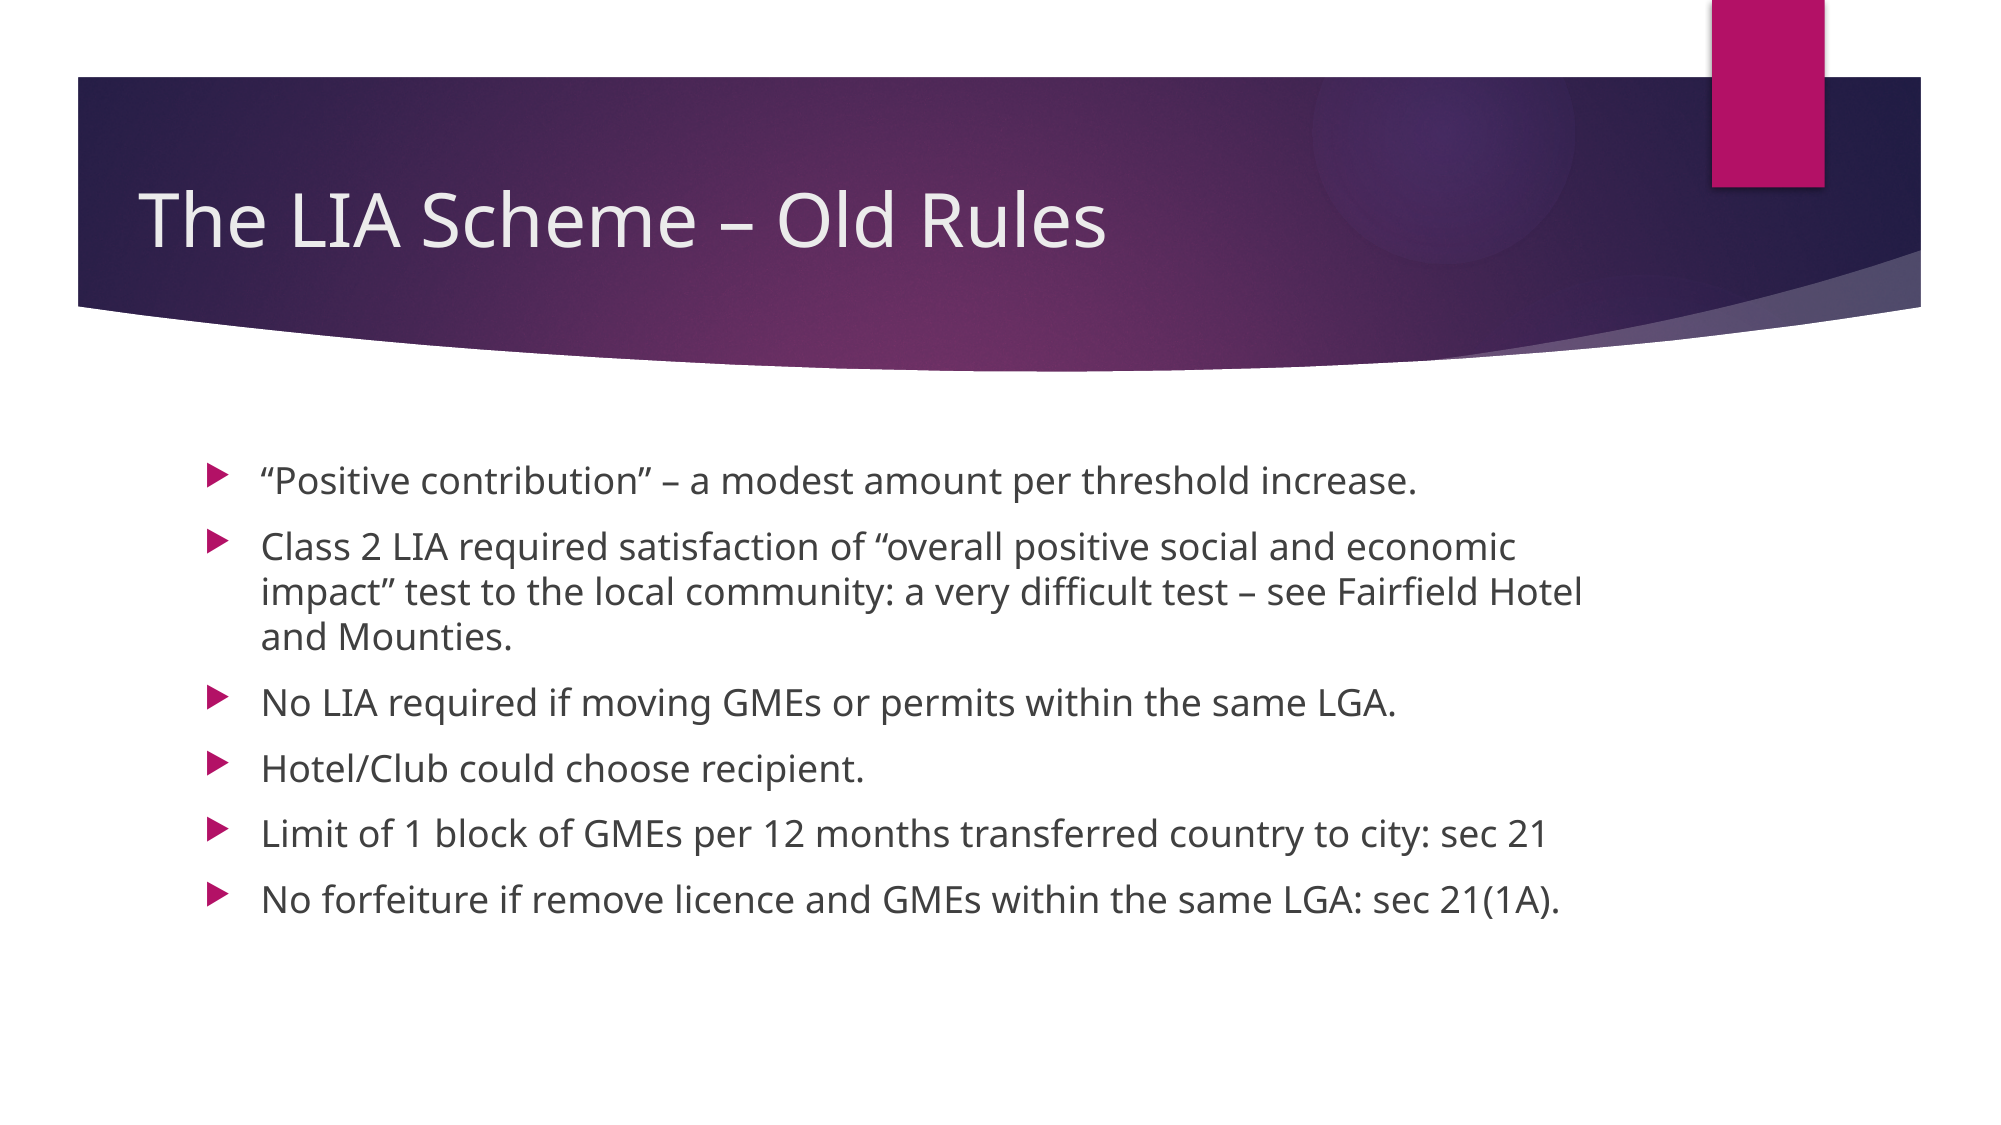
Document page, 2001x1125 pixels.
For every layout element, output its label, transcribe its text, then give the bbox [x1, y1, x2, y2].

title The LIA Scheme – Old Rules [123, 159, 1627, 276]
list “Positive contribution” – a modest amount per threshold increase. Class 2 LIA required satisfaction of “overall positive social and economic impact” test to the local community: a very difficult test – see Fairfield Hotel and Mounties. No LIA required if moving GMEs or permits within the same LGA. Hotel/Club could choose recipient. Limit of 1 block of GMEs per 12 months transferred country to city: sec 21 No forfeiture if remove licence and GMEs within the same LGA: sec 21(1A). [189, 427, 1638, 988]
